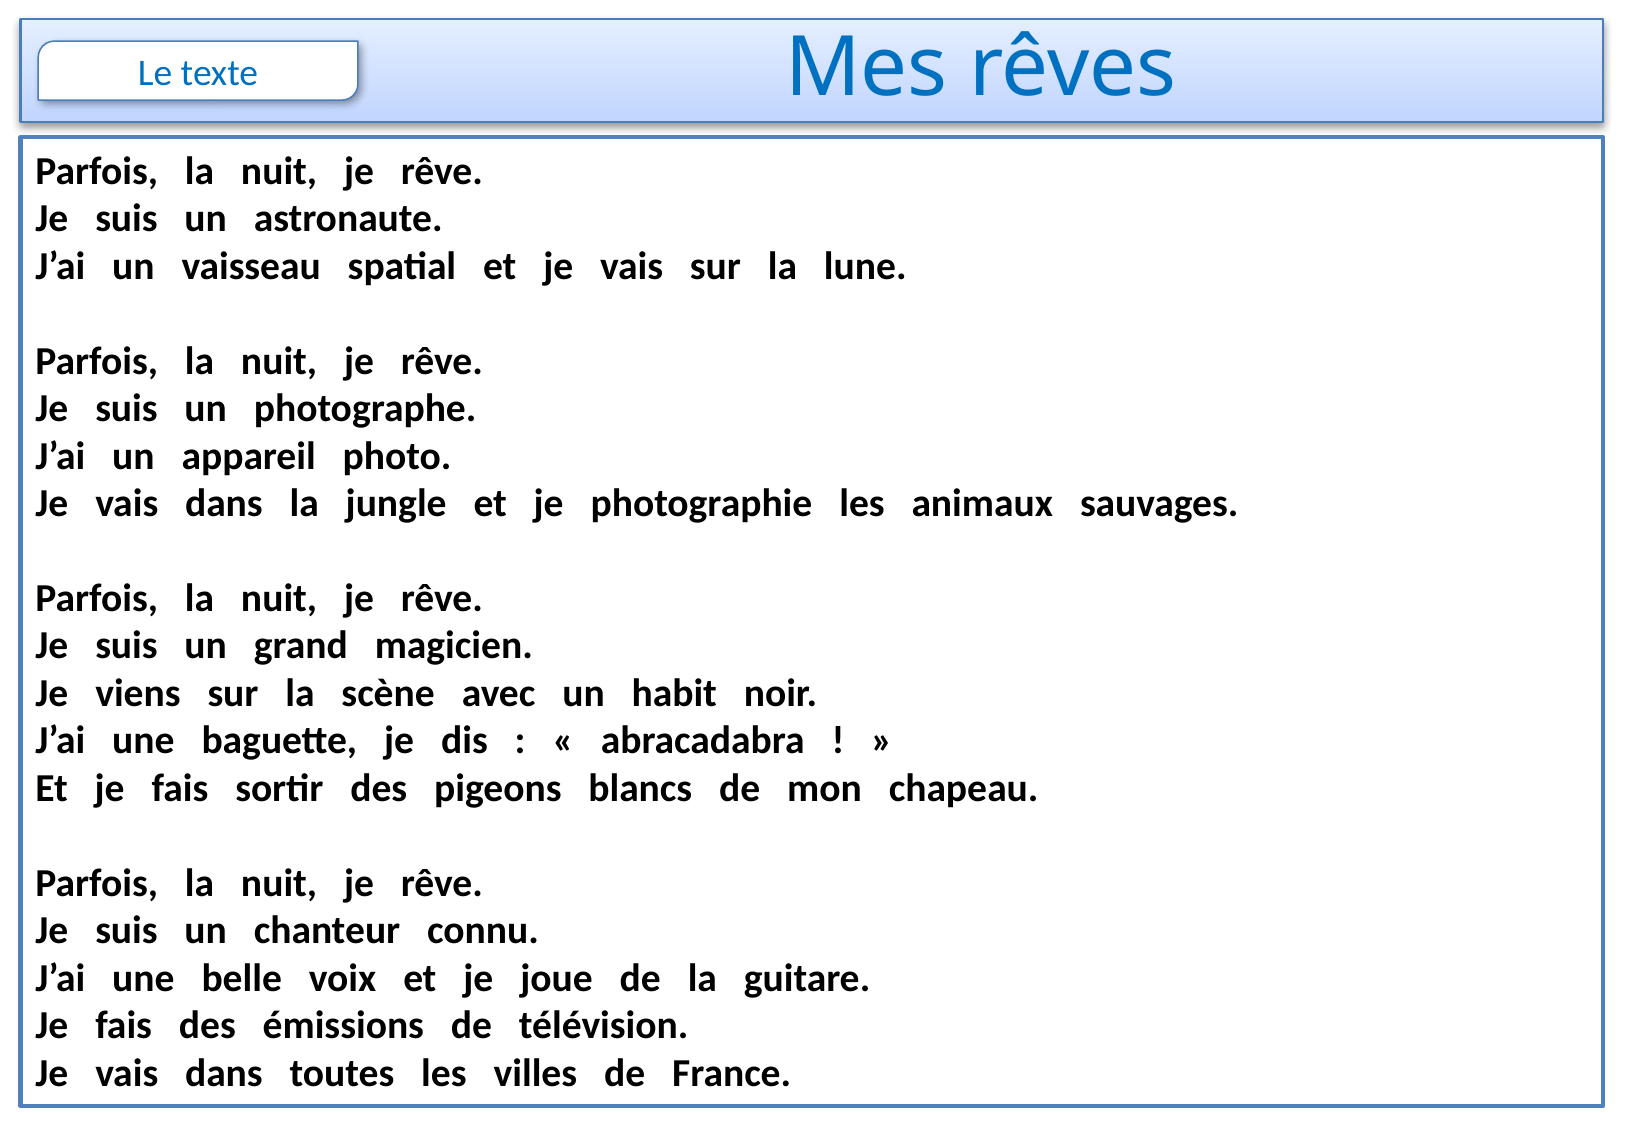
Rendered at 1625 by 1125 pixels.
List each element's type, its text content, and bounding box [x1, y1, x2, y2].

list Parfois, la nuit, je rêve. Je suis un astronaute. J’ai un vaisseau spatial et je vais sur la lune. Parfois, la nuit, je rêve. Je suis un photographe. J’ai un appareil photo. Je vais dans la jungle et je photographie les animaux sauvages. Parfois, la nuit, je rêve. Je suis un grand magicien. Je viens sur la scène avec un habit noir. J’ai une baguette, je dis : « abracadabra ! » Et je fais sortir des pigeons blancs de mon chapeau. Parfois, la nuit, je rêve. Je suis un chanteur connu. J’ai une belle voix et je joue de la guitare. Je fais des émissions de télévision. Je vais dans toutes les villes de France. [18, 135, 1605, 1108]
title Mes rêves [357, 4, 1604, 120]
